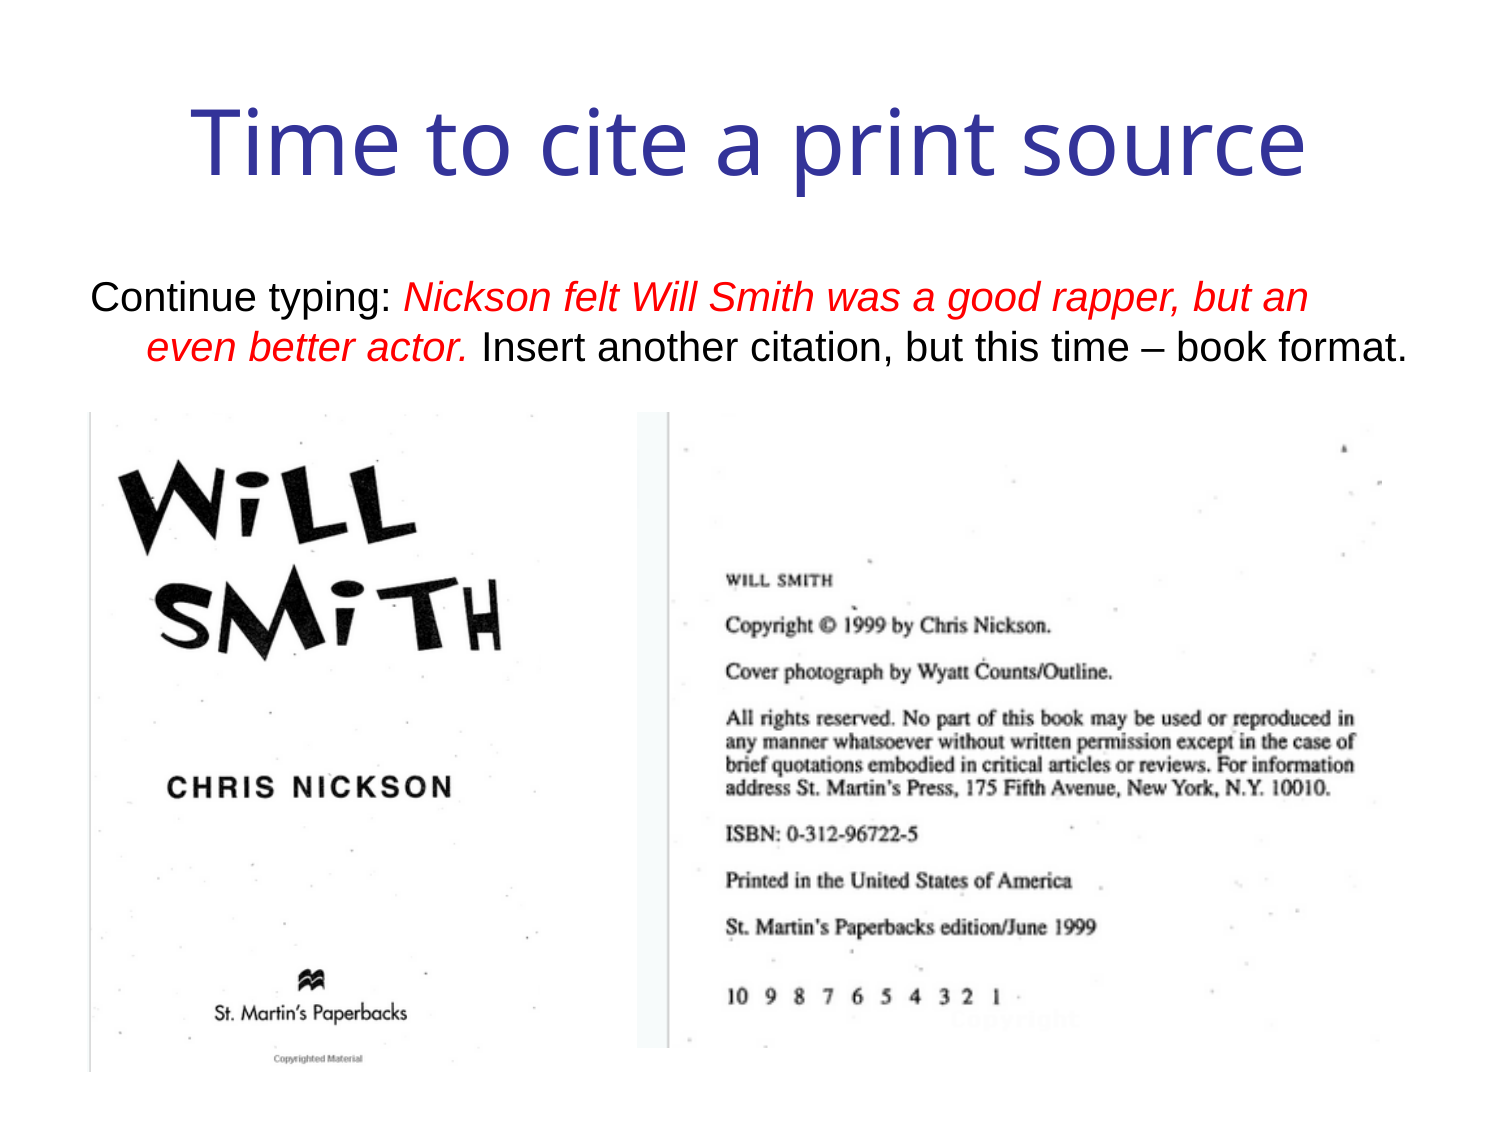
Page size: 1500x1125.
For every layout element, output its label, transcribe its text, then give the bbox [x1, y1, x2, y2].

title Time to cite a print source [75, 45, 1425, 233]
picture [637, 412, 1382, 1049]
list Continue typing: Nickson felt Will Smith was a good rapper, but an even better actor. Insert another citation, but this time – book format. [75, 262, 1425, 400]
picture [87, 412, 541, 1073]
